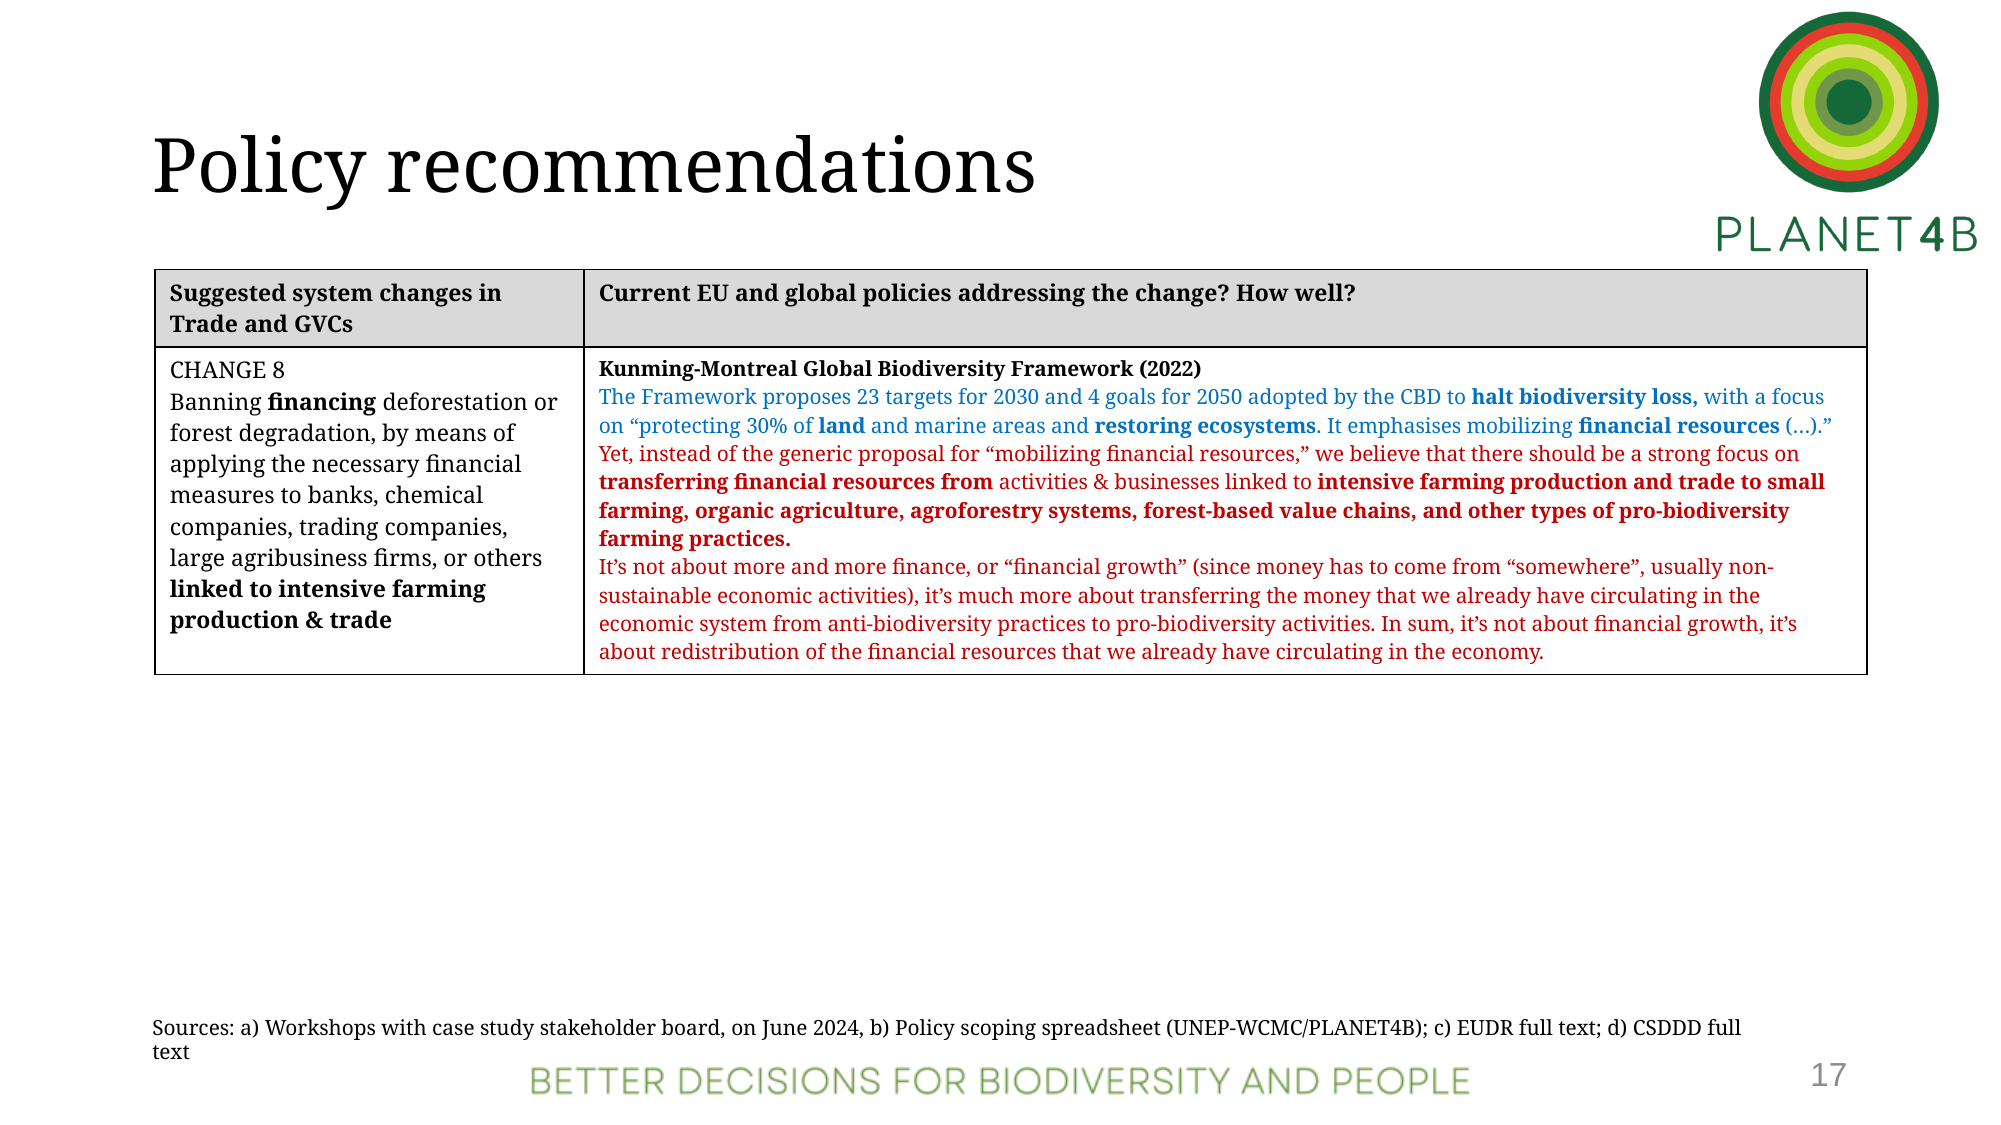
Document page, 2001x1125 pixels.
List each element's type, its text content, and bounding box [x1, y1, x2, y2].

title Policy recommendations [137, 59, 1863, 278]
text_box Sources: a) Workshops with case study stakeholder board, on June 2024, b) Policy scoping spreadsheet (UNEP-WCMC/PLANET4B); c) EUDR full text; d) CSDDD full text [137, 956, 1783, 1072]
table_header Current EU and global policies addressing the change? How well? [585, 270, 1866, 346]
picture [514, 1072, 1486, 1113]
slide_number 17 [1412, 1042, 1863, 1103]
table_cell Kunming-Montreal Global Biodiversity Framework (2022) The Framework proposes 23 targets for 2030 and 4 goals for 2050 adopted by the CBD to halt biodiversity loss, with a focus on “protecting 30% of land and marine areas and restoring ecosystems. It emphasises mobilizing financial resources (…).” Yet, instead of the generic proposal for “mobilizing financial resources,” we believe that there should be a strong focus on transferring financial resources from activities & businesses linked to intensive farming production and trade to small farming, organic agriculture, agroforestry systems, forest-based value chains, and other types of pro-biodiversity farming practices. It’s not about more and more finance, or “financial growth” (since money has to come from “somewhere”, usually non-sustainable economic activities), it’s much more about transferring the money that we already have circulating in the economic system from anti-biodiversity practices to pro-biodiversity activities. In sum, it’s not about financial growth, it’s about redistribution of the financial resources that we already have circulating in the economy. [585, 348, 1866, 674]
table_cell CHANGE 8 Banning financing deforestation or forest degradation, by means of applying the necessary financial measures to banks, chemical companies, trading companies, large agribusiness firms, or others linked to intensive farming production & trade [156, 348, 583, 674]
picture [1708, 1, 1986, 263]
table_header Suggested system changes in Trade and GVCs [156, 278, 583, 346]
